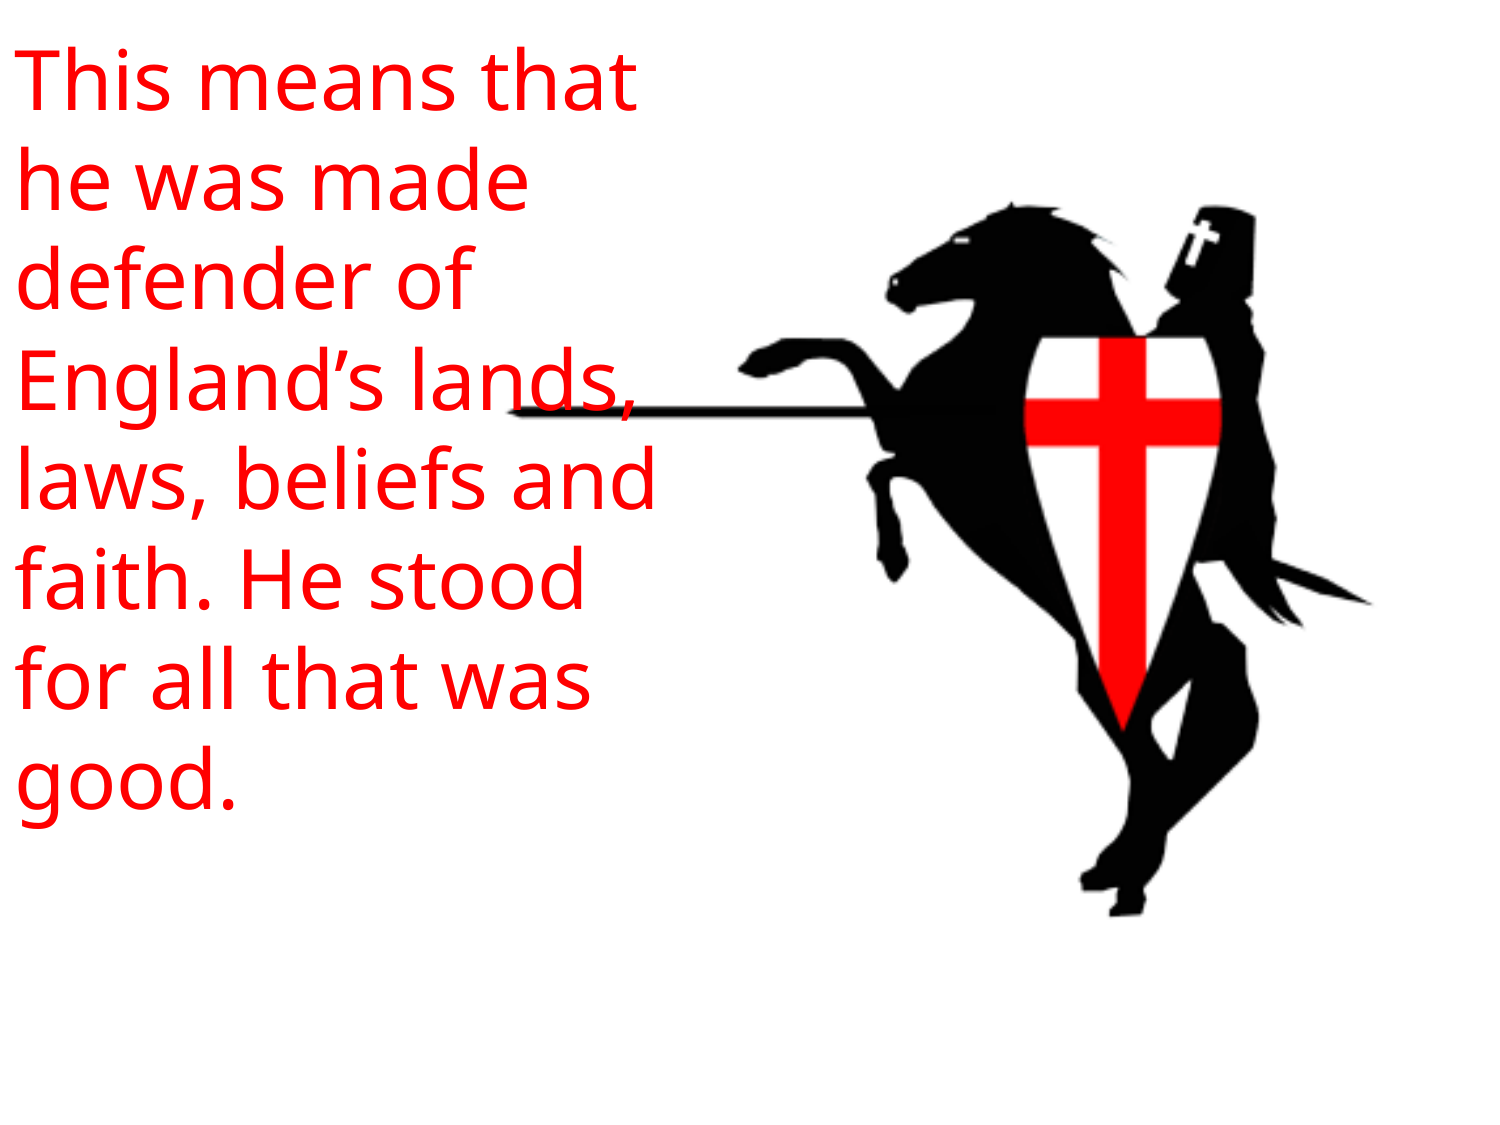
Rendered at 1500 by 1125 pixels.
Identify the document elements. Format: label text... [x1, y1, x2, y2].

picture [454, 148, 1500, 934]
text_box This means that he was made defender of England’s lands, laws, beliefs and faith. He stood for all that was good. [0, 19, 691, 834]
